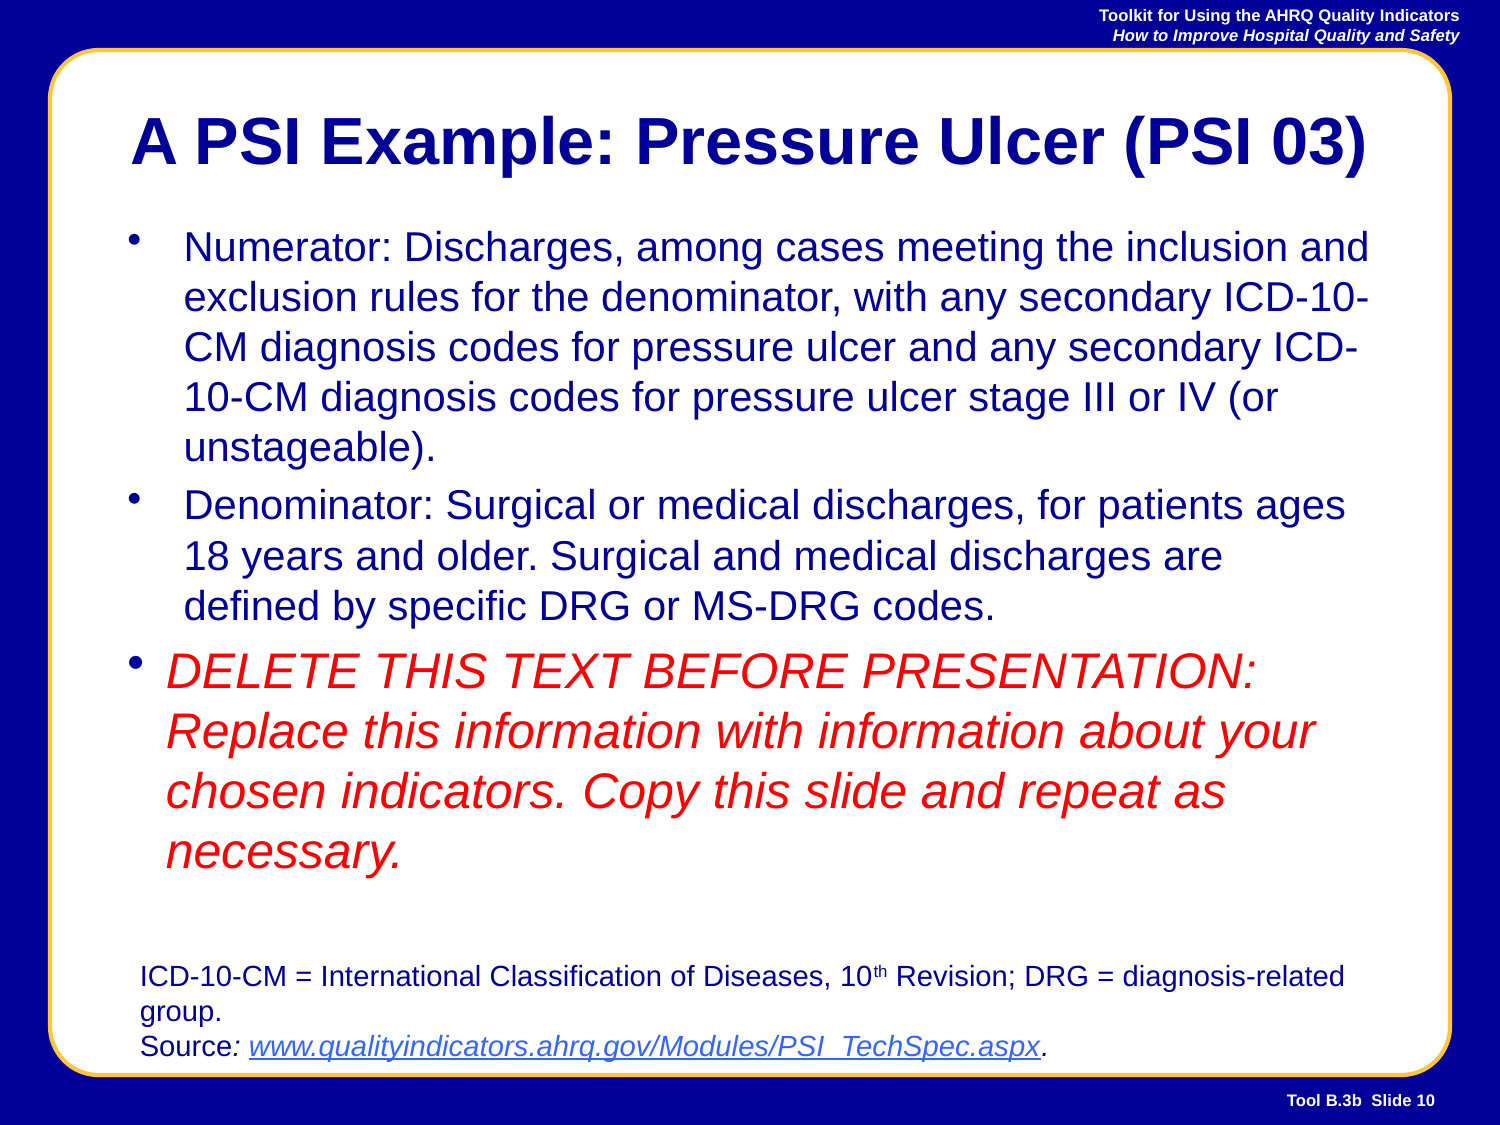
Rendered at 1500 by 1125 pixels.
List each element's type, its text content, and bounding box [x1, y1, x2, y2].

list Numerator: Discharges, among cases meeting the inclusion and exclusion rules for the denominator, with any secondary ICD-10-CM diagnosis codes for pressure ulcer and any secondary ICD-10-CM diagnosis codes for pressure ulcer stage III or IV (or unstageable). Denominator: Surgical or medical discharges, for patients ages 18 years and older. Surgical and medical discharges are defined by specific DRG or MS-DRG codes. DELETE THIS TEXT BEFORE PRESENTATION: Replace this information with information about your chosen indicators. Copy this slide and repeat as necessary. [111, 212, 1387, 938]
title A PSI Example: Pressure Ulcer (PSI 03) [112, 74, 1388, 201]
text_box ICD-10-CM = International Classification of Diseases, 10th Revision; DRG = diagnosis-related group. Source: www.qualityindicators.ahrq.gov/Modules/PSI_TechSpec.aspx. [125, 949, 1375, 1070]
